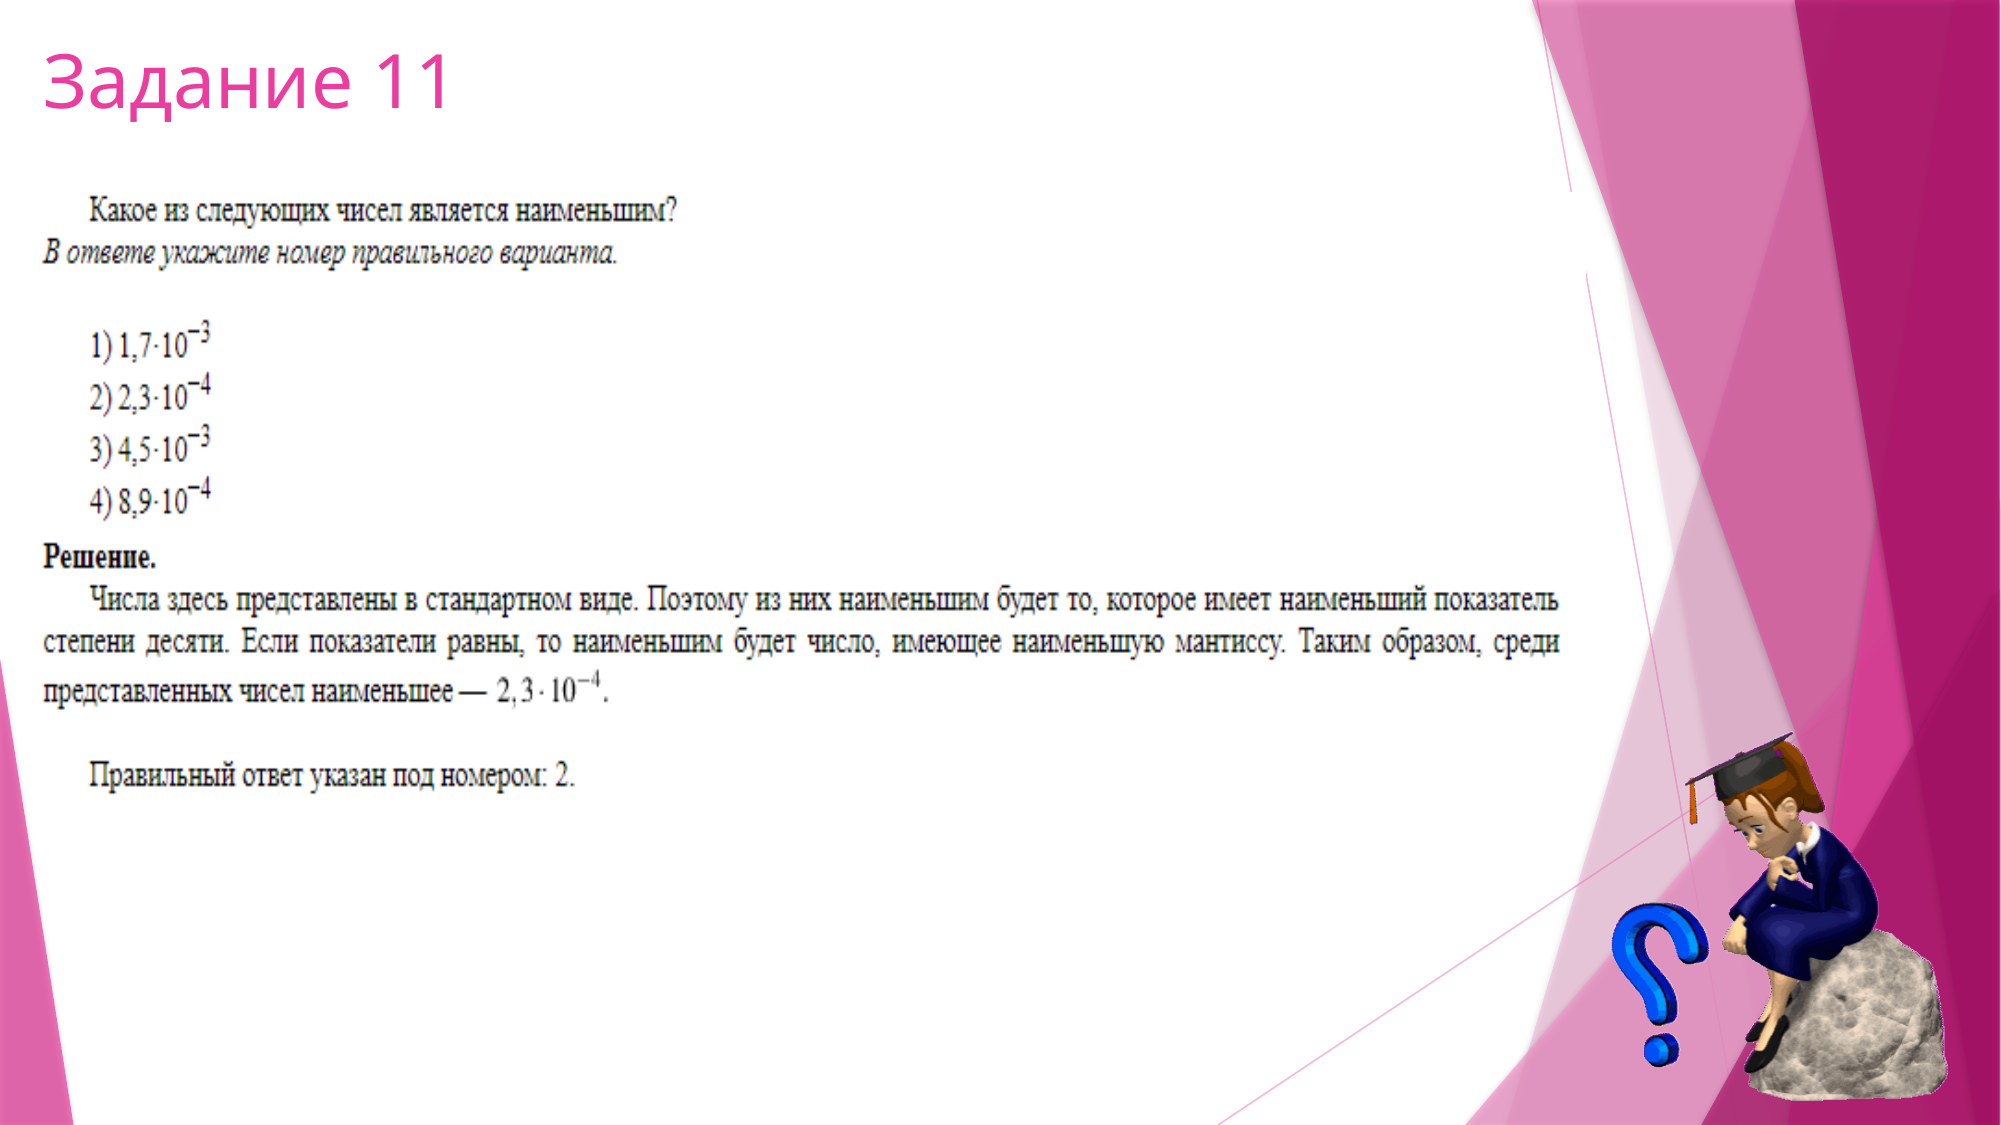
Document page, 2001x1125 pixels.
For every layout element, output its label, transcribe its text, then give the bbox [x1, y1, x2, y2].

picture [1585, 719, 1961, 1111]
title Задание 11 [28, 26, 1439, 192]
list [28, 192, 1586, 810]
